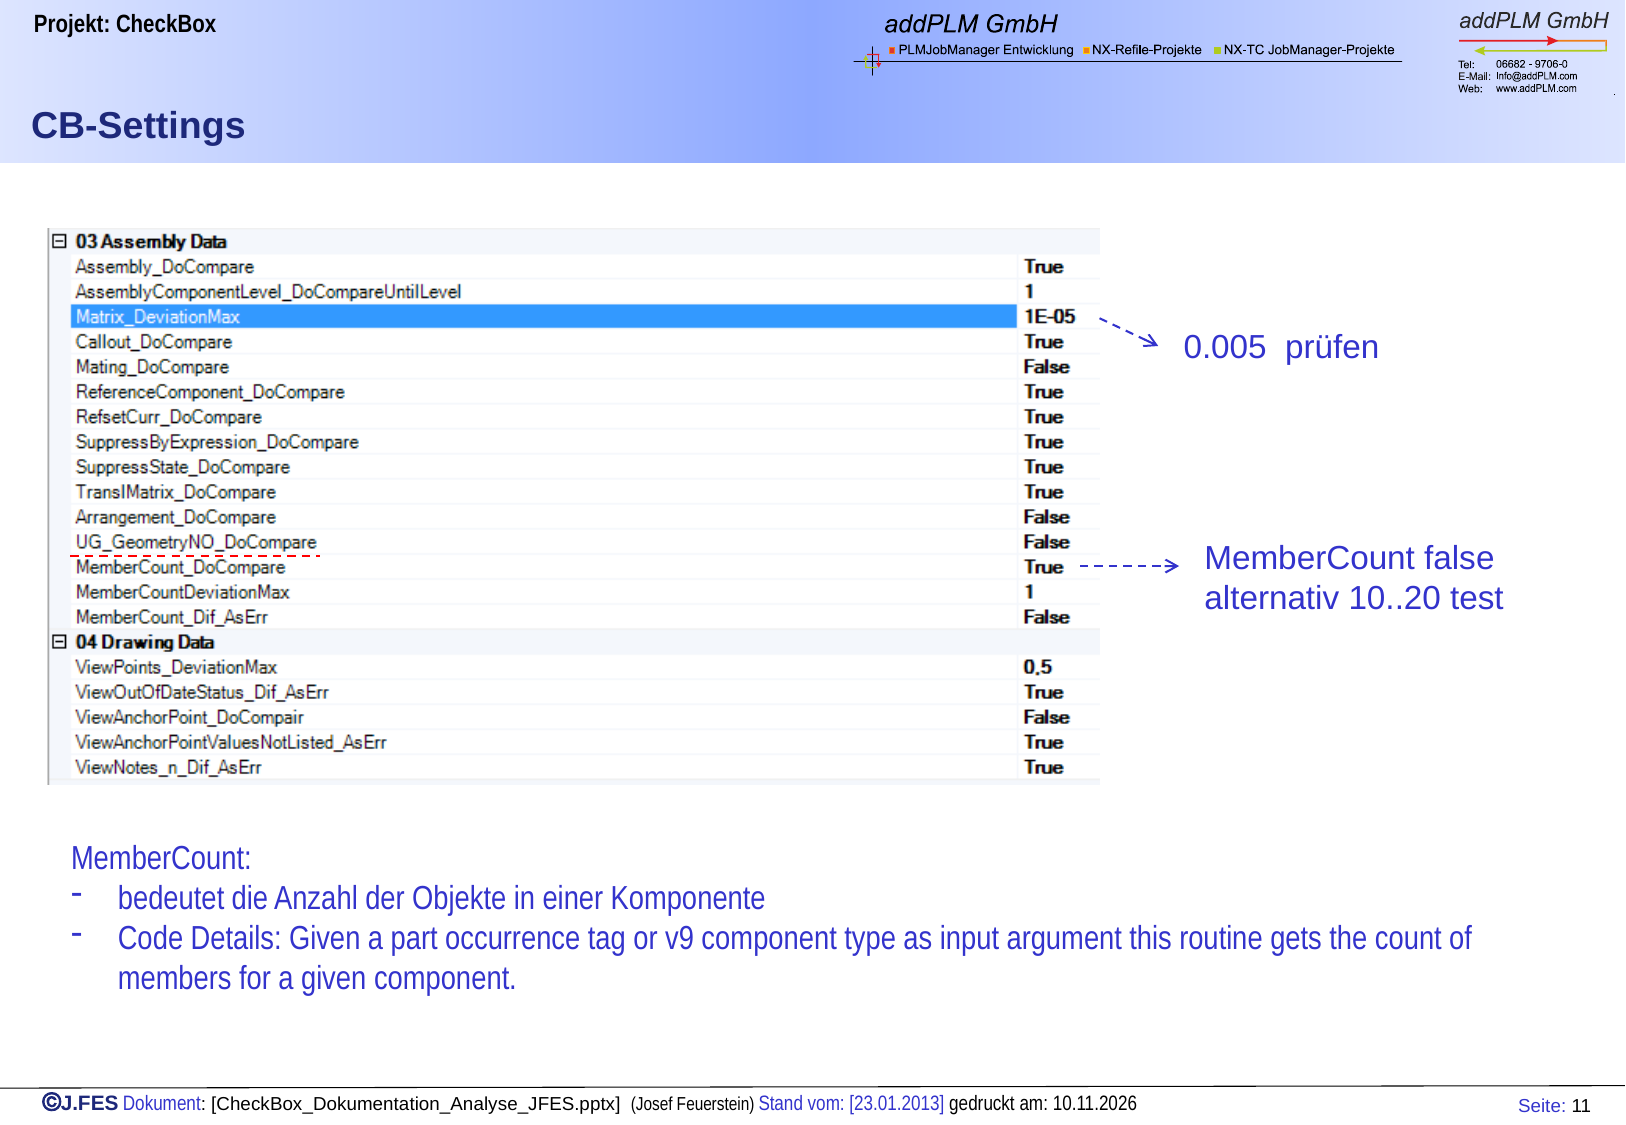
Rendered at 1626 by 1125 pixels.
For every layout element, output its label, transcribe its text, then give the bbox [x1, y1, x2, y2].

text_box MemberCount: bedeutet die Anzahl der Objekte in einer Komponente Code Details: Given a part occurrence tag or v9 component type as input argument this routine gets the count of members for a given component. [56, 829, 1498, 1044]
text_box MemberCount false alternativ 10..20 test [1189, 529, 1560, 624]
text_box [1099, 317, 1159, 347]
title CB-Settings [30, 73, 1600, 138]
text_box 0.005 prüfen [1168, 318, 1425, 373]
picture [39, 228, 1100, 785]
